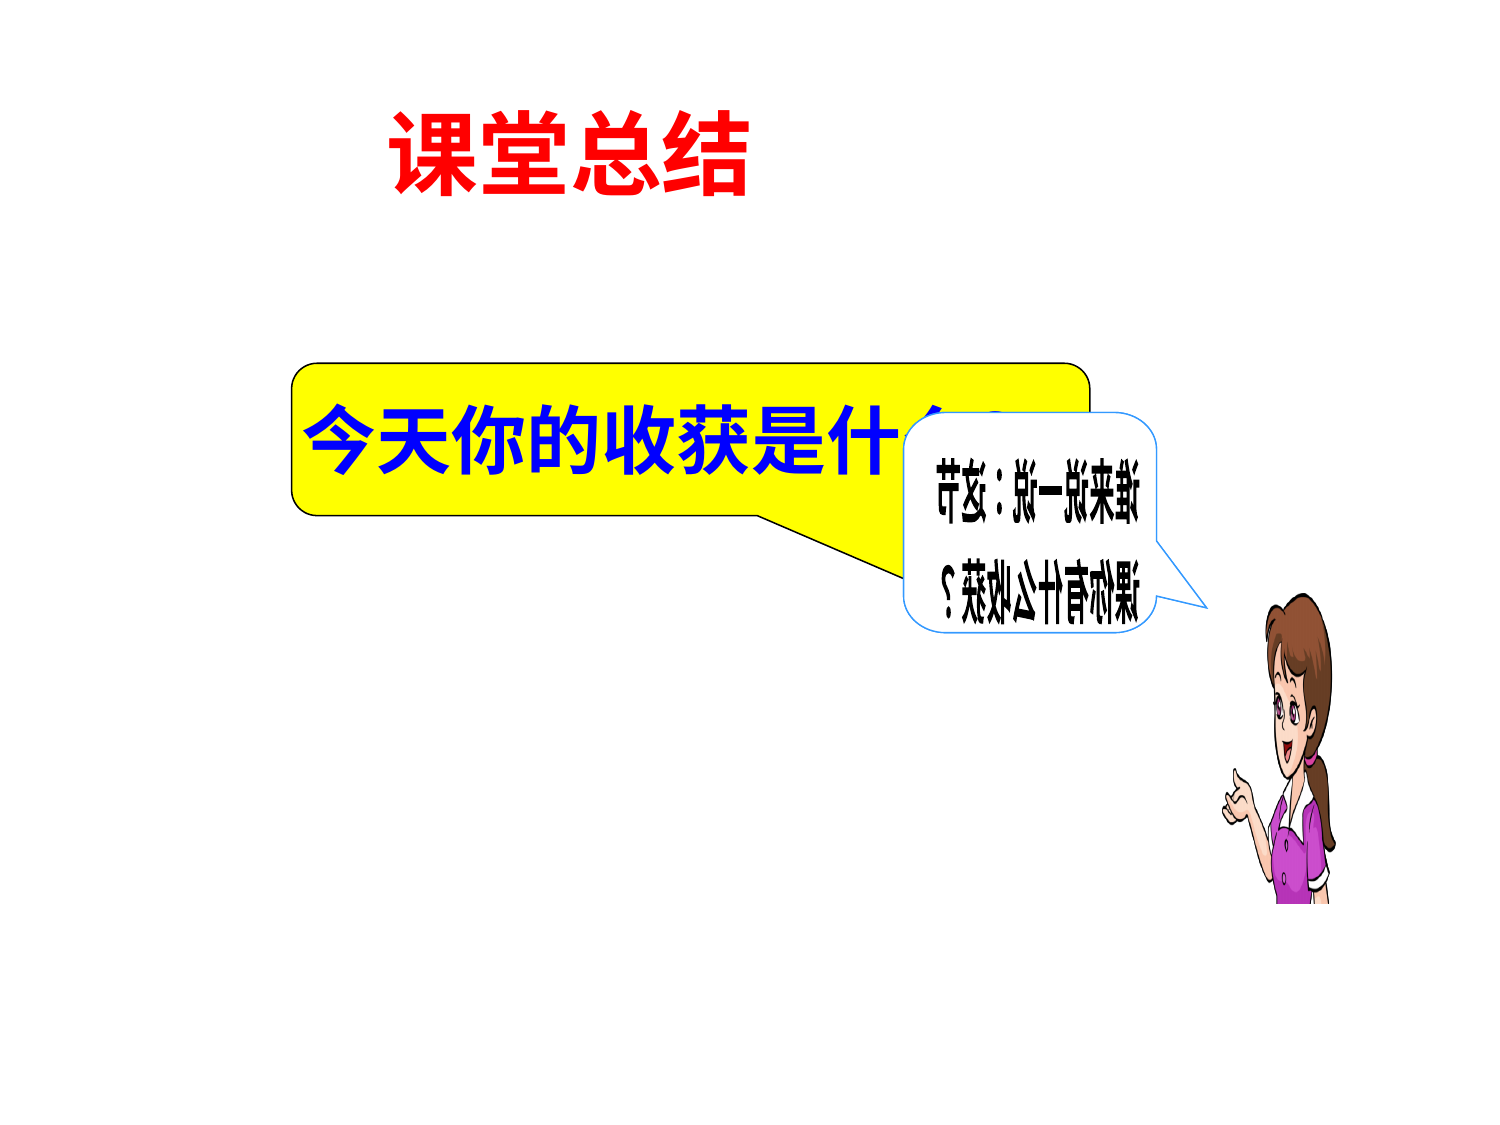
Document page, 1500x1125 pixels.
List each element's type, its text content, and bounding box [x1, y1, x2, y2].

picture [901, 409, 1337, 906]
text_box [233, 362, 1091, 517]
text_box 课堂总结 [371, 89, 1017, 215]
